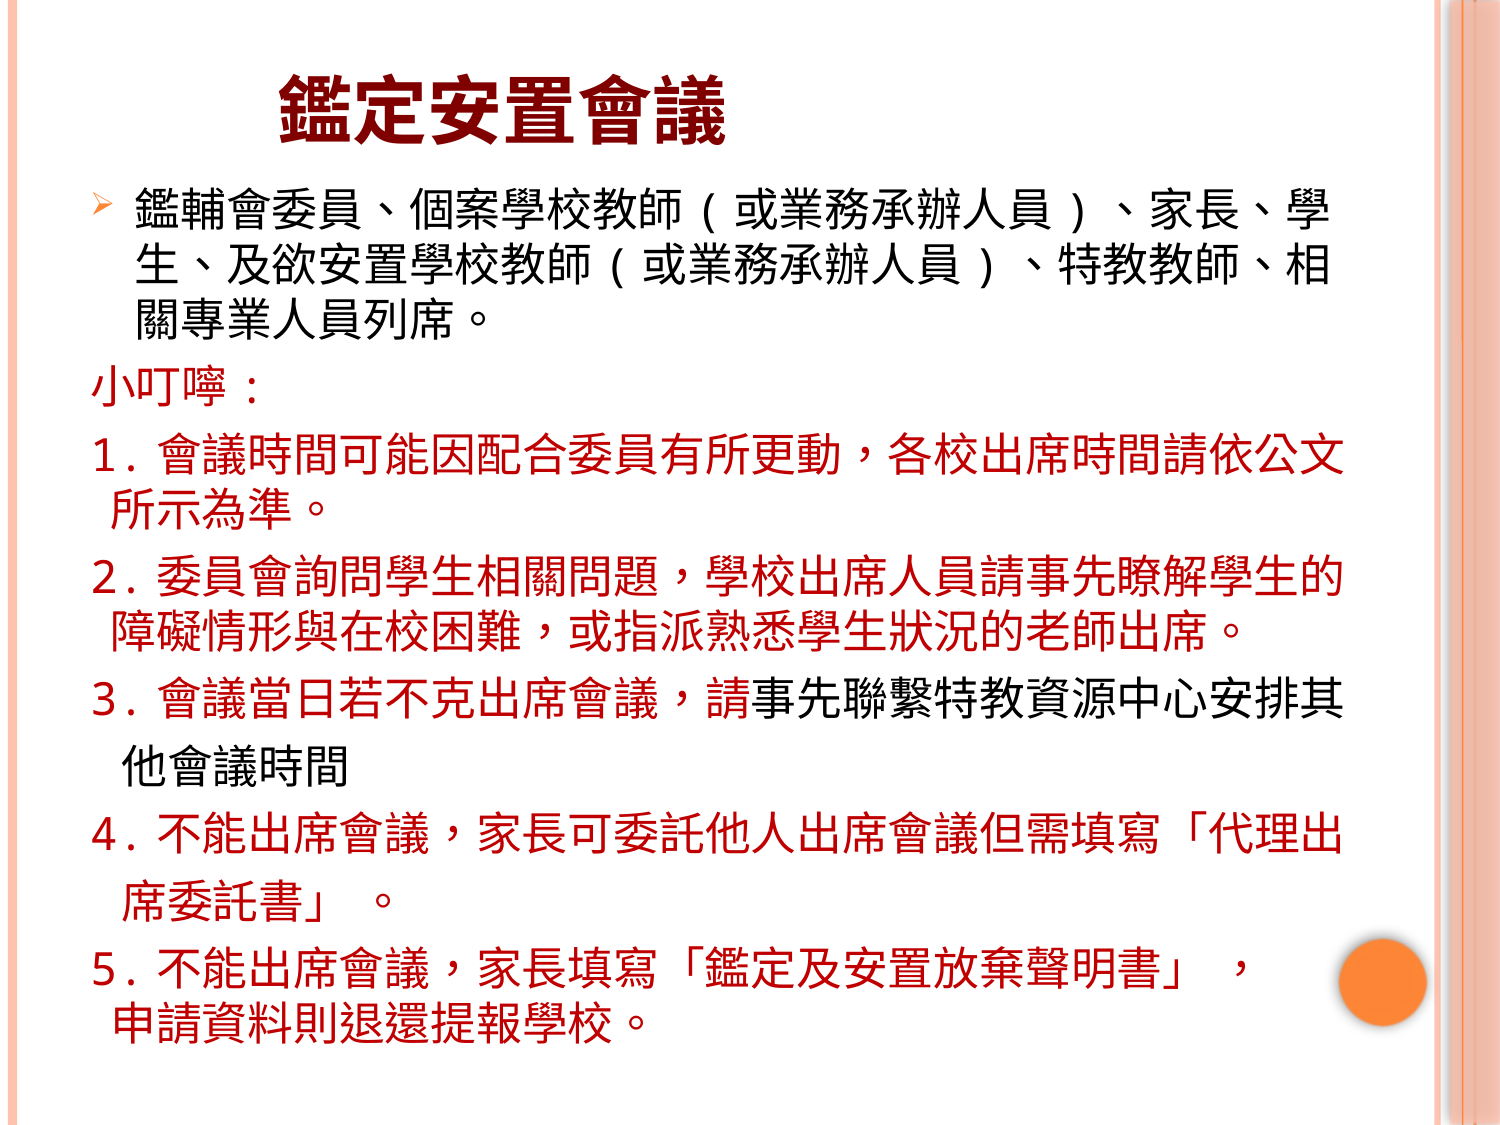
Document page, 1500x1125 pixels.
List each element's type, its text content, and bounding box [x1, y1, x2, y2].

list 鑑輔會委員、個案學校教師(或業務承辦人員)、家長、學生、及欲安置學校教師(或業務承辦人員)、特教教師、相關專業人員列席。 小叮嚀: 1.會議時間可能因配合委員有所更動，各校出席時間請依公文 所示為準。 2.委員會詢問學生相關問題，學校出席人員請事先瞭解學生的 障礙情形與在校困難，或指派熟悉學生狀況的老師出席。 3.會議當日若不克出席會議，請事先聯繫特教資源中心安排其 他會議時間 4.不能出席會議，家長可委託他人出席會議但需填寫「代理出 席委託書」 。 5.不能出席會議，家長填寫「鑑定及安置放棄聲明書」 ， 申請資料則退還提報學校。 [75, 172, 1376, 1062]
title 鑑定安置會議 [75, 45, 1300, 161]
